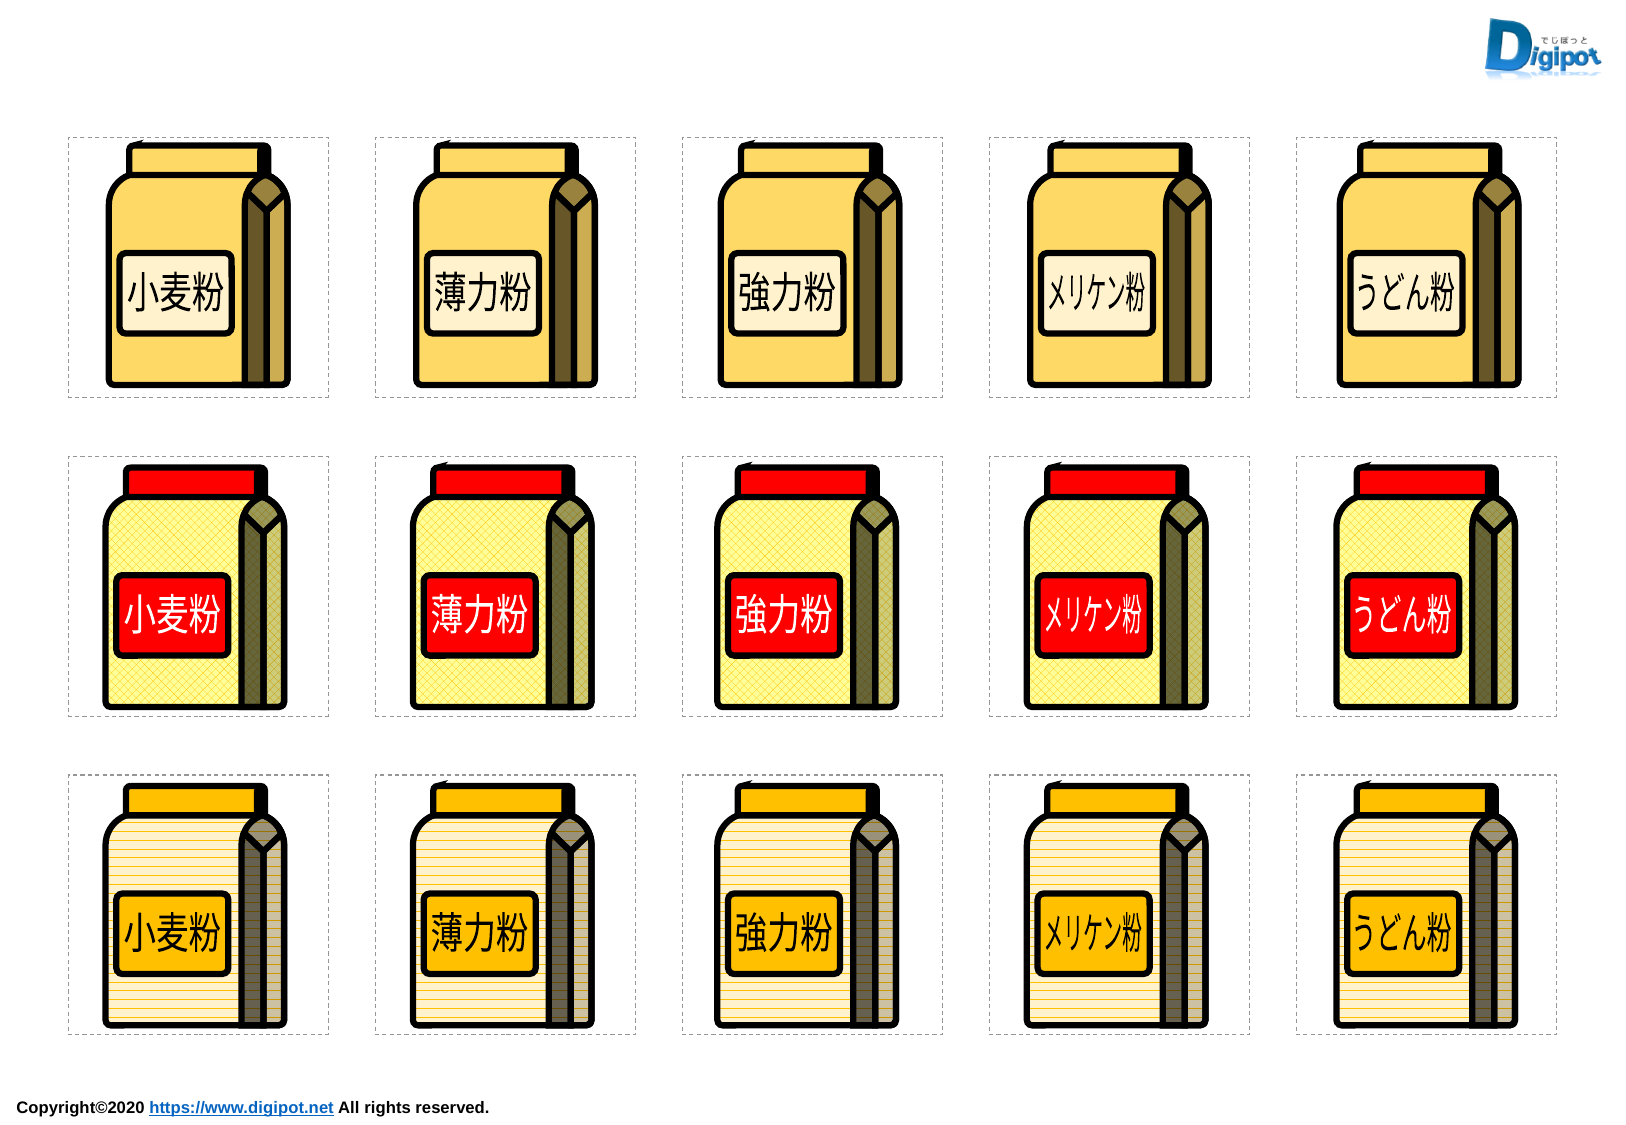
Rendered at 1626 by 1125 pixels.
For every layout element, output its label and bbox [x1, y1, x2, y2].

text_box [1336, 785, 1515, 1026]
text_box [717, 785, 896, 1026]
text_box [105, 785, 285, 1026]
text_box [720, 145, 900, 385]
picture [1485, 18, 1602, 82]
text_box [1030, 145, 1209, 385]
text_box [1336, 467, 1515, 707]
text_box [105, 467, 285, 707]
text_box [108, 145, 288, 385]
text_box [416, 145, 595, 385]
text_box [717, 467, 896, 707]
text_box [412, 467, 592, 707]
text_box [1339, 145, 1519, 385]
text_box [1026, 785, 1206, 1026]
text_box [1026, 467, 1206, 707]
text_box [412, 785, 592, 1026]
